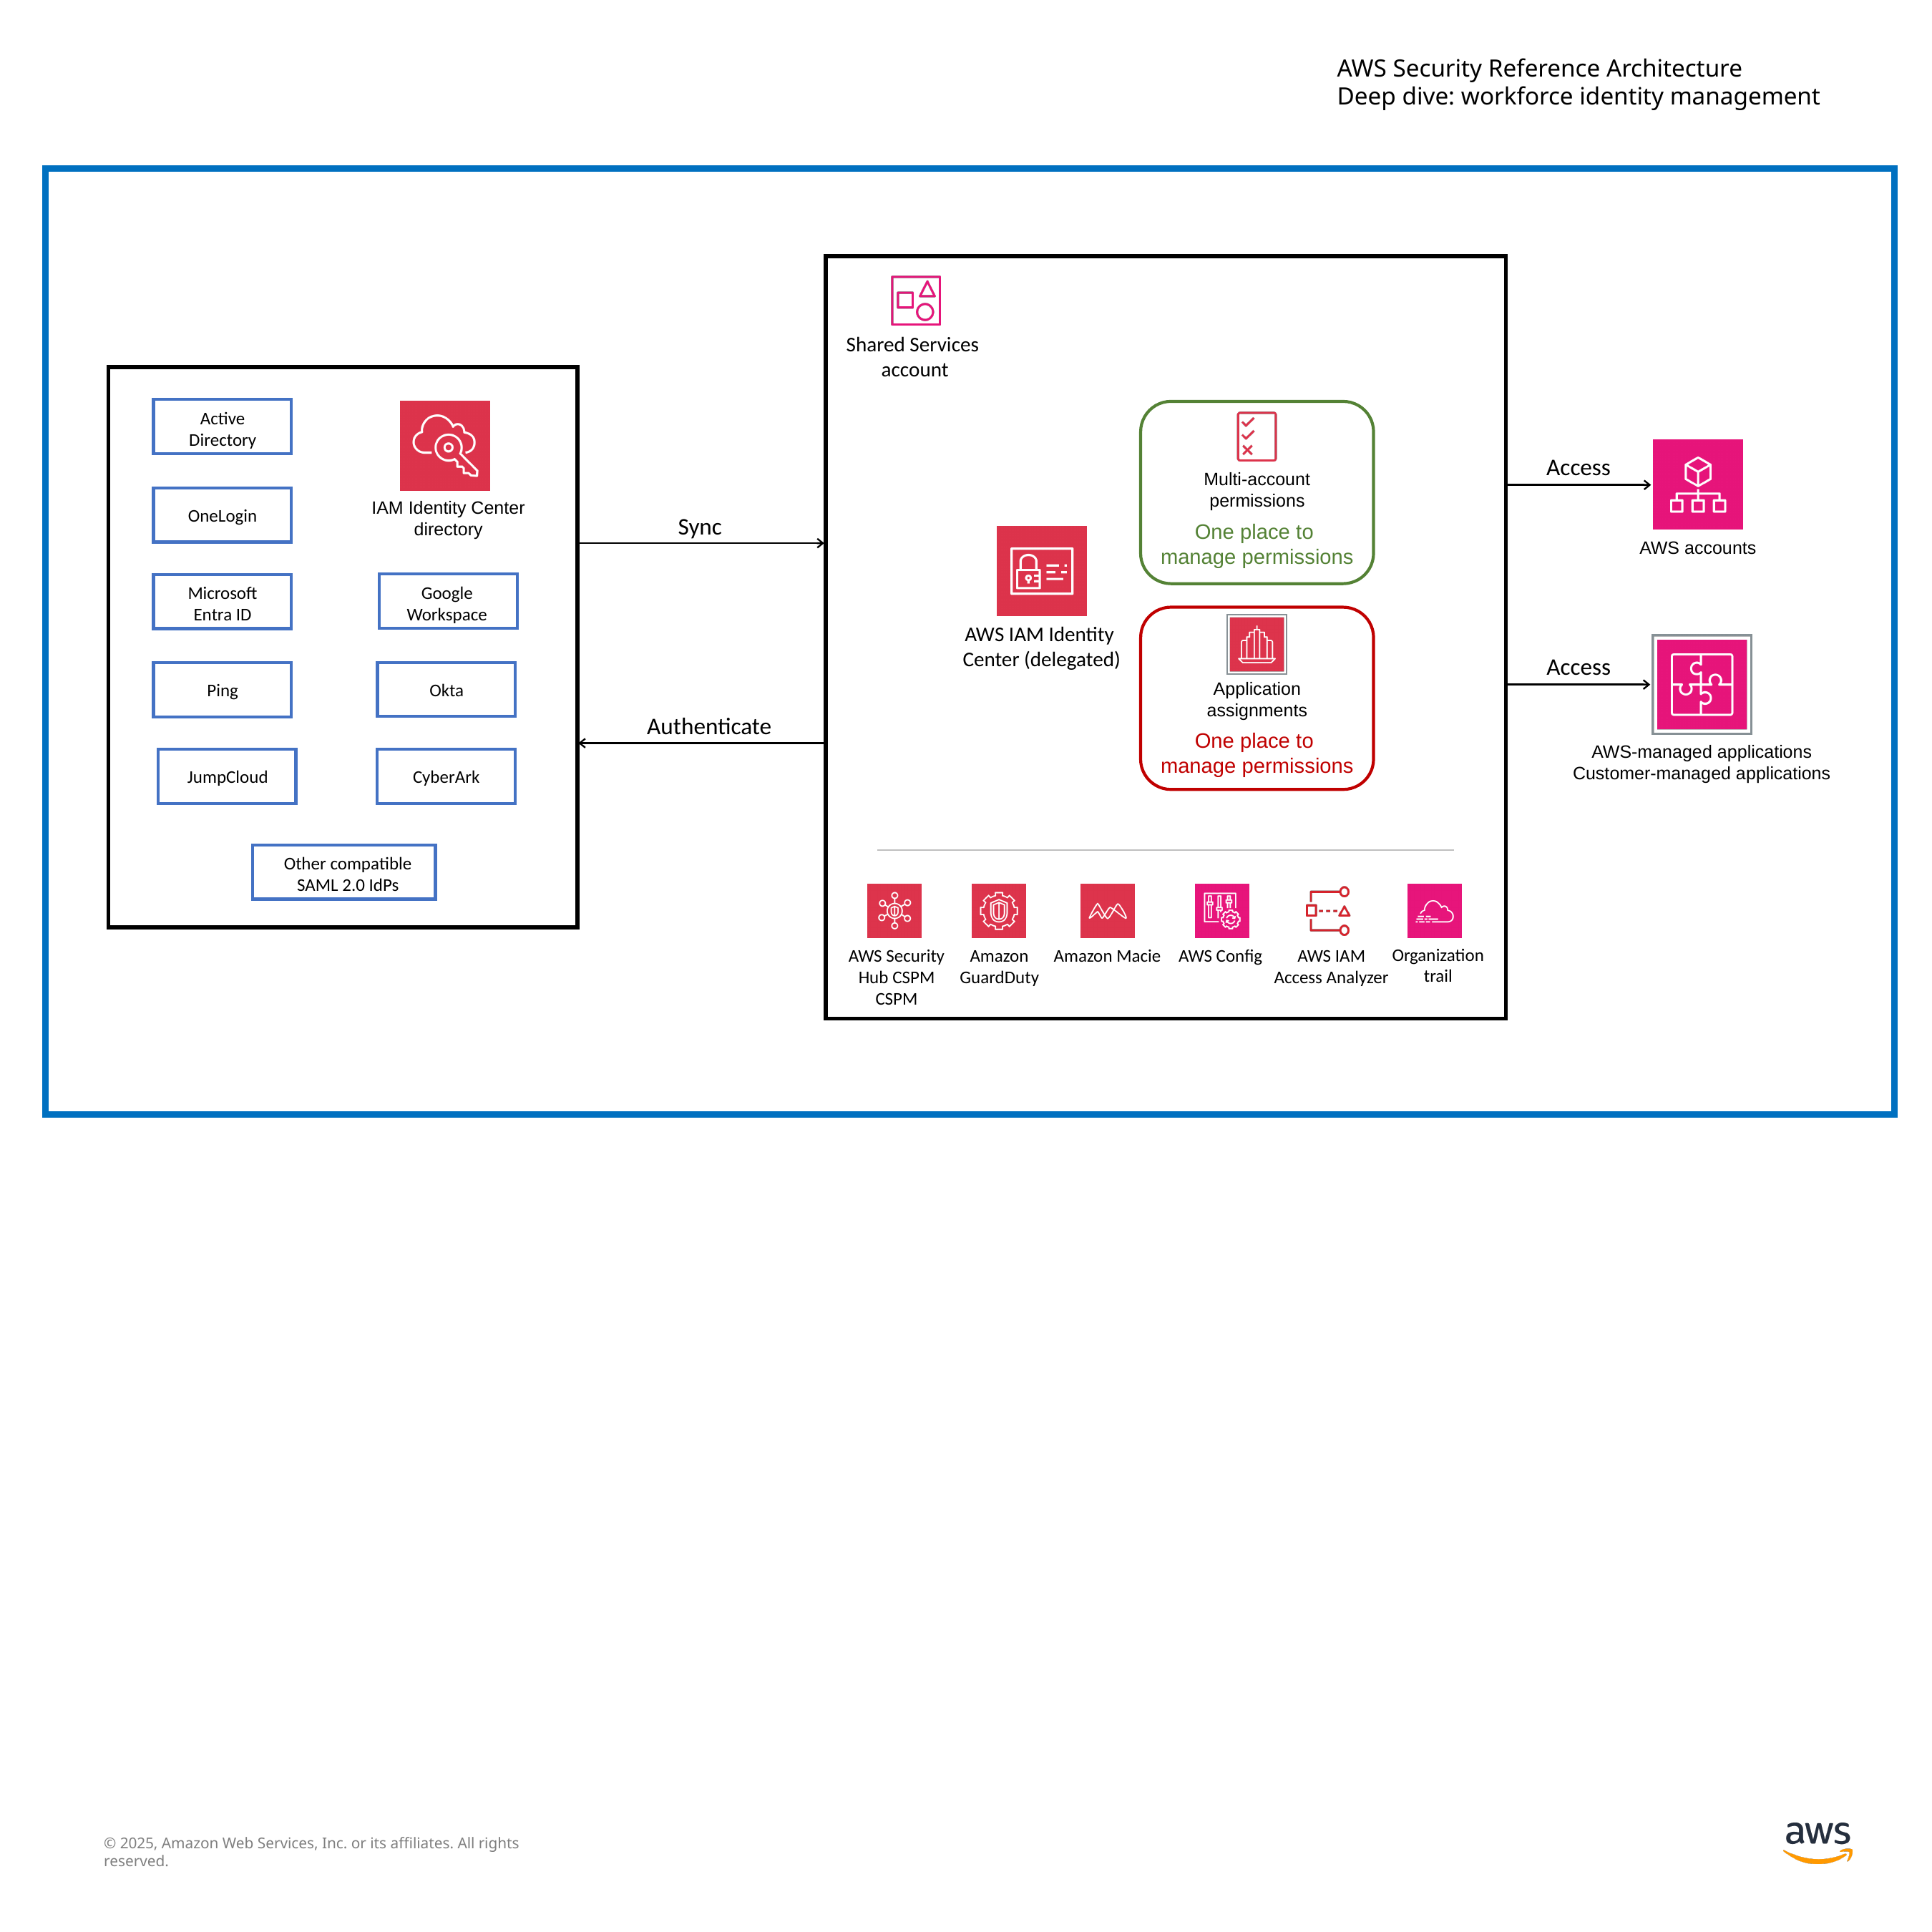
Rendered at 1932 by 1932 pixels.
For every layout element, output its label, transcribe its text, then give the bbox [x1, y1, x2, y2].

text_box [45, 167, 1896, 1116]
text_box AWS Security Reference Architecture Deep dive: workforce identity management [1327, 47, 1832, 115]
text_box AWS accounts [1616, 531, 1780, 563]
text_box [153, 487, 292, 542]
text_box AWS IAM Identity Center (delegated) [907, 615, 1141, 676]
picture [1653, 439, 1743, 530]
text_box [379, 574, 518, 630]
text_box IAM Identity Center directory [360, 490, 537, 545]
picture [1226, 614, 1287, 675]
text_box Access [1529, 446, 1628, 484]
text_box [157, 749, 296, 804]
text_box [957, 884, 1055, 994]
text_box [836, 884, 957, 1015]
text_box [1141, 401, 1374, 584]
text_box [376, 749, 515, 804]
text_box Access [1491, 645, 1652, 685]
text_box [1022, 884, 1156, 972]
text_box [153, 663, 292, 717]
text_box AWS-managed applications Customer-managed applications [1555, 735, 1849, 789]
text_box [153, 399, 292, 456]
picture [997, 526, 1087, 616]
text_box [153, 574, 292, 631]
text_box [1370, 884, 1506, 992]
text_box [1156, 884, 1284, 972]
picture [400, 401, 490, 491]
text_box [107, 366, 578, 928]
text_box Authenticate [622, 706, 797, 743]
text_box [825, 255, 1506, 1019]
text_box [377, 662, 516, 717]
text_box Sync [650, 505, 749, 543]
picture [1652, 634, 1752, 735]
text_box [1261, 884, 1402, 994]
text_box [1141, 607, 1374, 790]
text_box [252, 844, 436, 902]
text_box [834, 273, 995, 387]
picture [1783, 1823, 1853, 1864]
